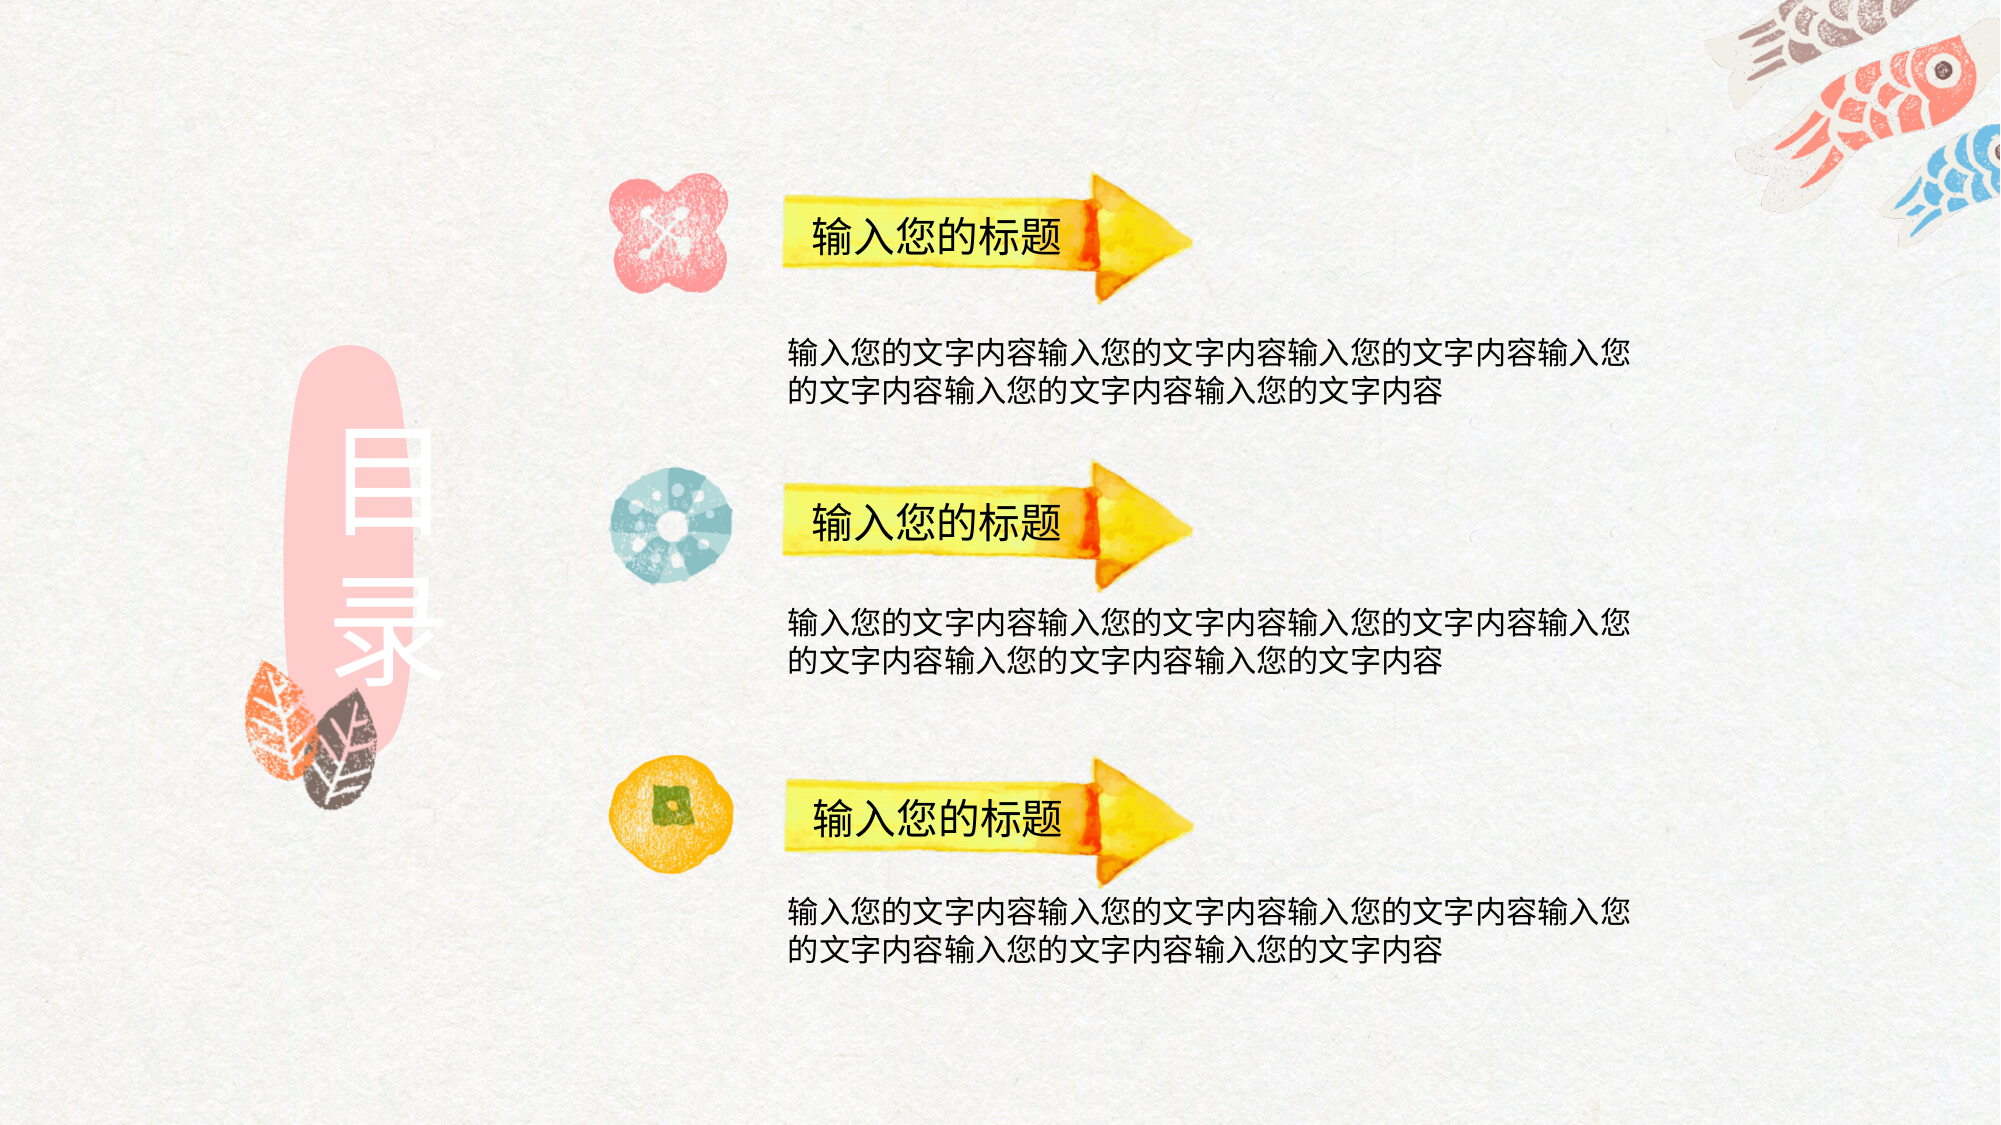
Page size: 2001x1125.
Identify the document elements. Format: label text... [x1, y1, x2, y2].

text_box 输入您的文字内容输入您的文字内容输入您的文字内容输入您的文字内容输入您的文字内容输入您的文字内容 [773, 885, 1648, 976]
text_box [243, 344, 414, 811]
picture [0, 0, 2000, 1125]
text_box 输入您的文字内容输入您的文字内容输入您的文字内容输入您的文字内容输入您的文字内容输入您的文字内容 [773, 595, 1648, 686]
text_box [783, 754, 1195, 890]
text_box 输入您的文字内容输入您的文字内容输入您的文字内容输入您的文字内容输入您的文字内容输入您的文字内容 [773, 326, 1648, 416]
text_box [781, 458, 1194, 594]
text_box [781, 170, 1194, 306]
